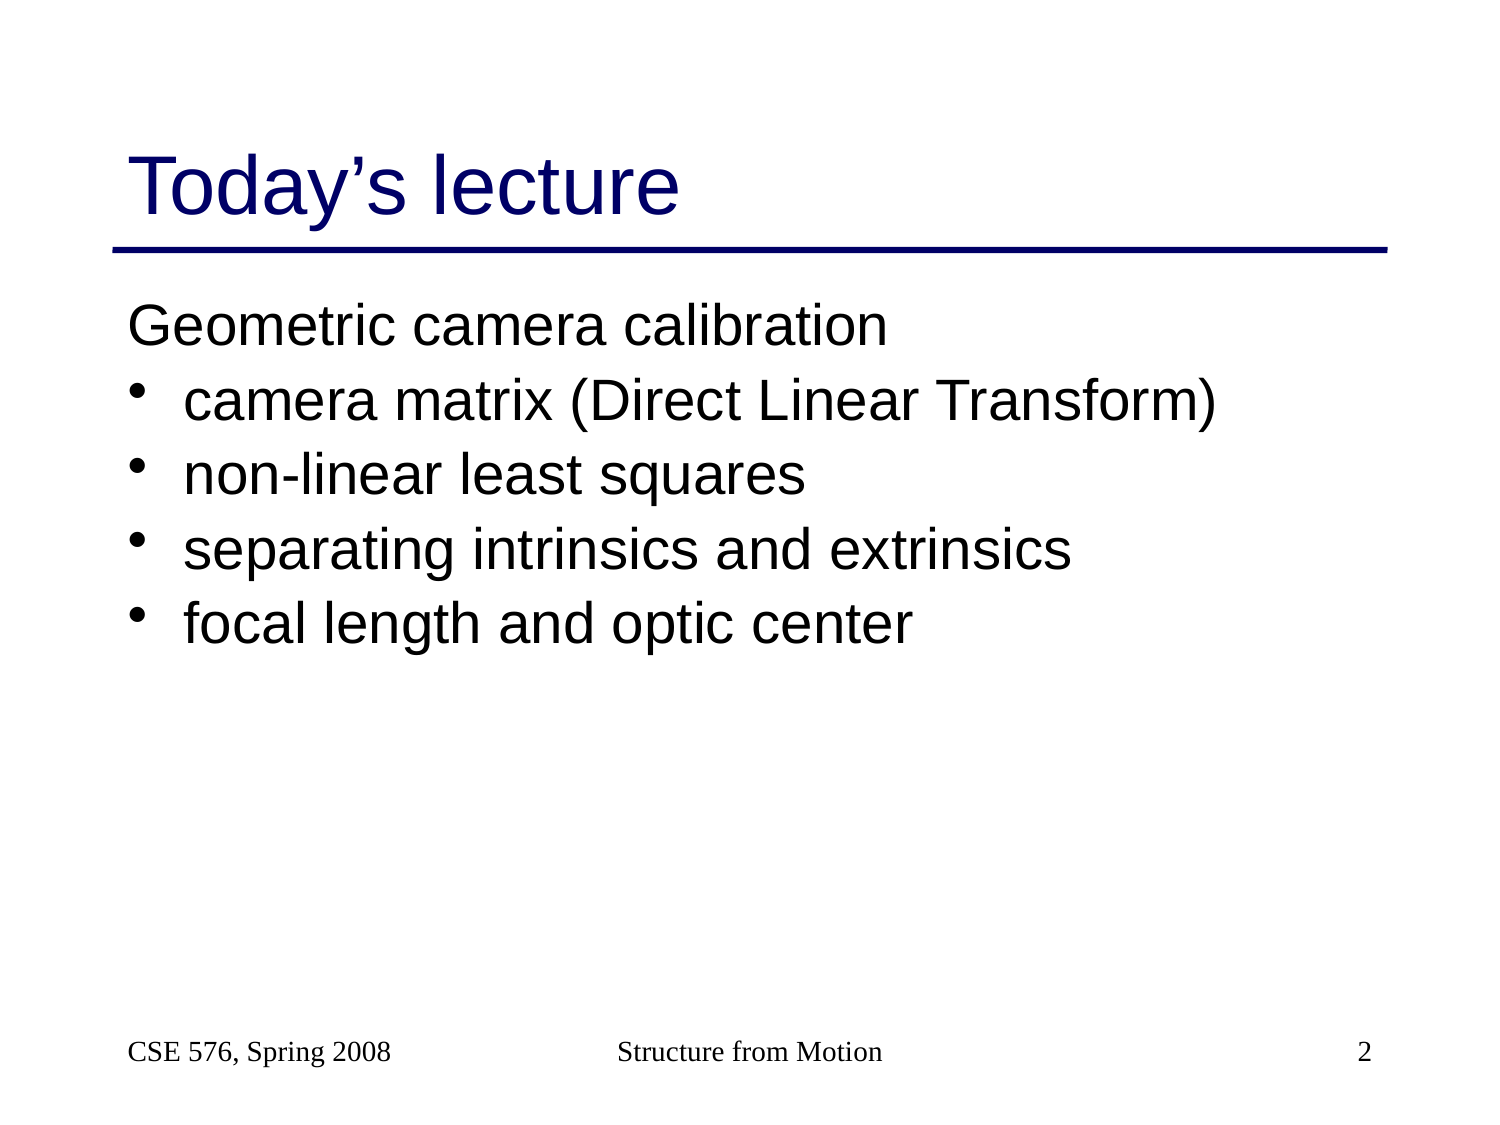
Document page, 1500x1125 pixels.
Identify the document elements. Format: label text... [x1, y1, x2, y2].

title Today’s lecture [112, 99, 1388, 263]
slide_number CSE 576, Spring 2008 [112, 1025, 425, 1100]
slide_number 2 [1074, 1025, 1388, 1100]
footer Structure from Motion [450, 1025, 1050, 1100]
list Geometric camera calibration camera matrix (Direct Linear Transform) non-linear least squares separating intrinsics and extrinsics focal length and optic center [112, 287, 1388, 1000]
